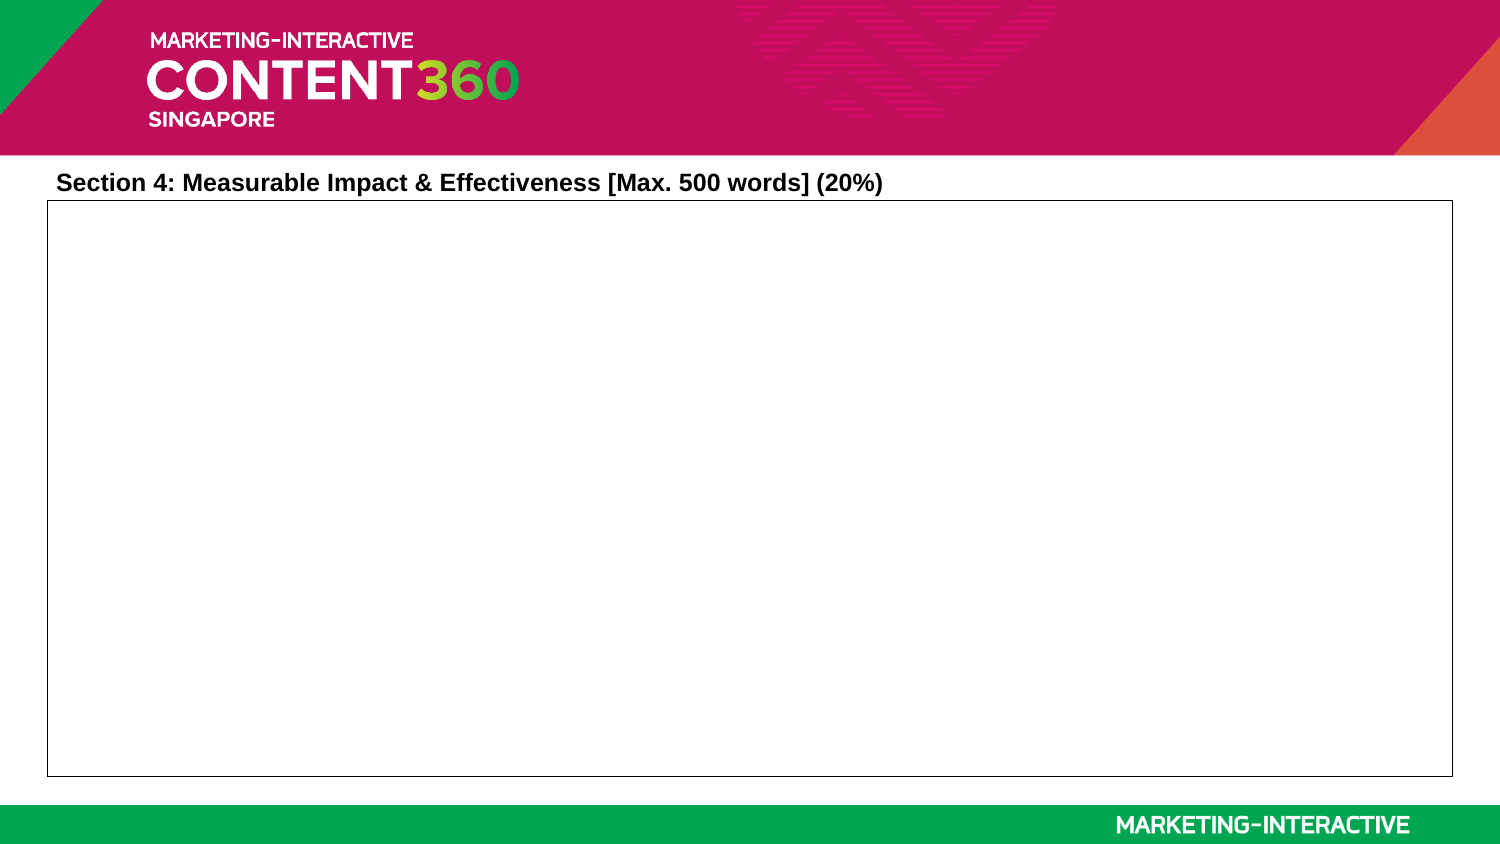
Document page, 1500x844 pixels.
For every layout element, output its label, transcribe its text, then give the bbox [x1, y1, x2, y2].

picture [0, 0, 1500, 844]
text_box [47, 200, 1453, 777]
text_box Section 4: Measurable Impact & Effectiveness [Max. 500 words] (20%) [41, 150, 1453, 213]
